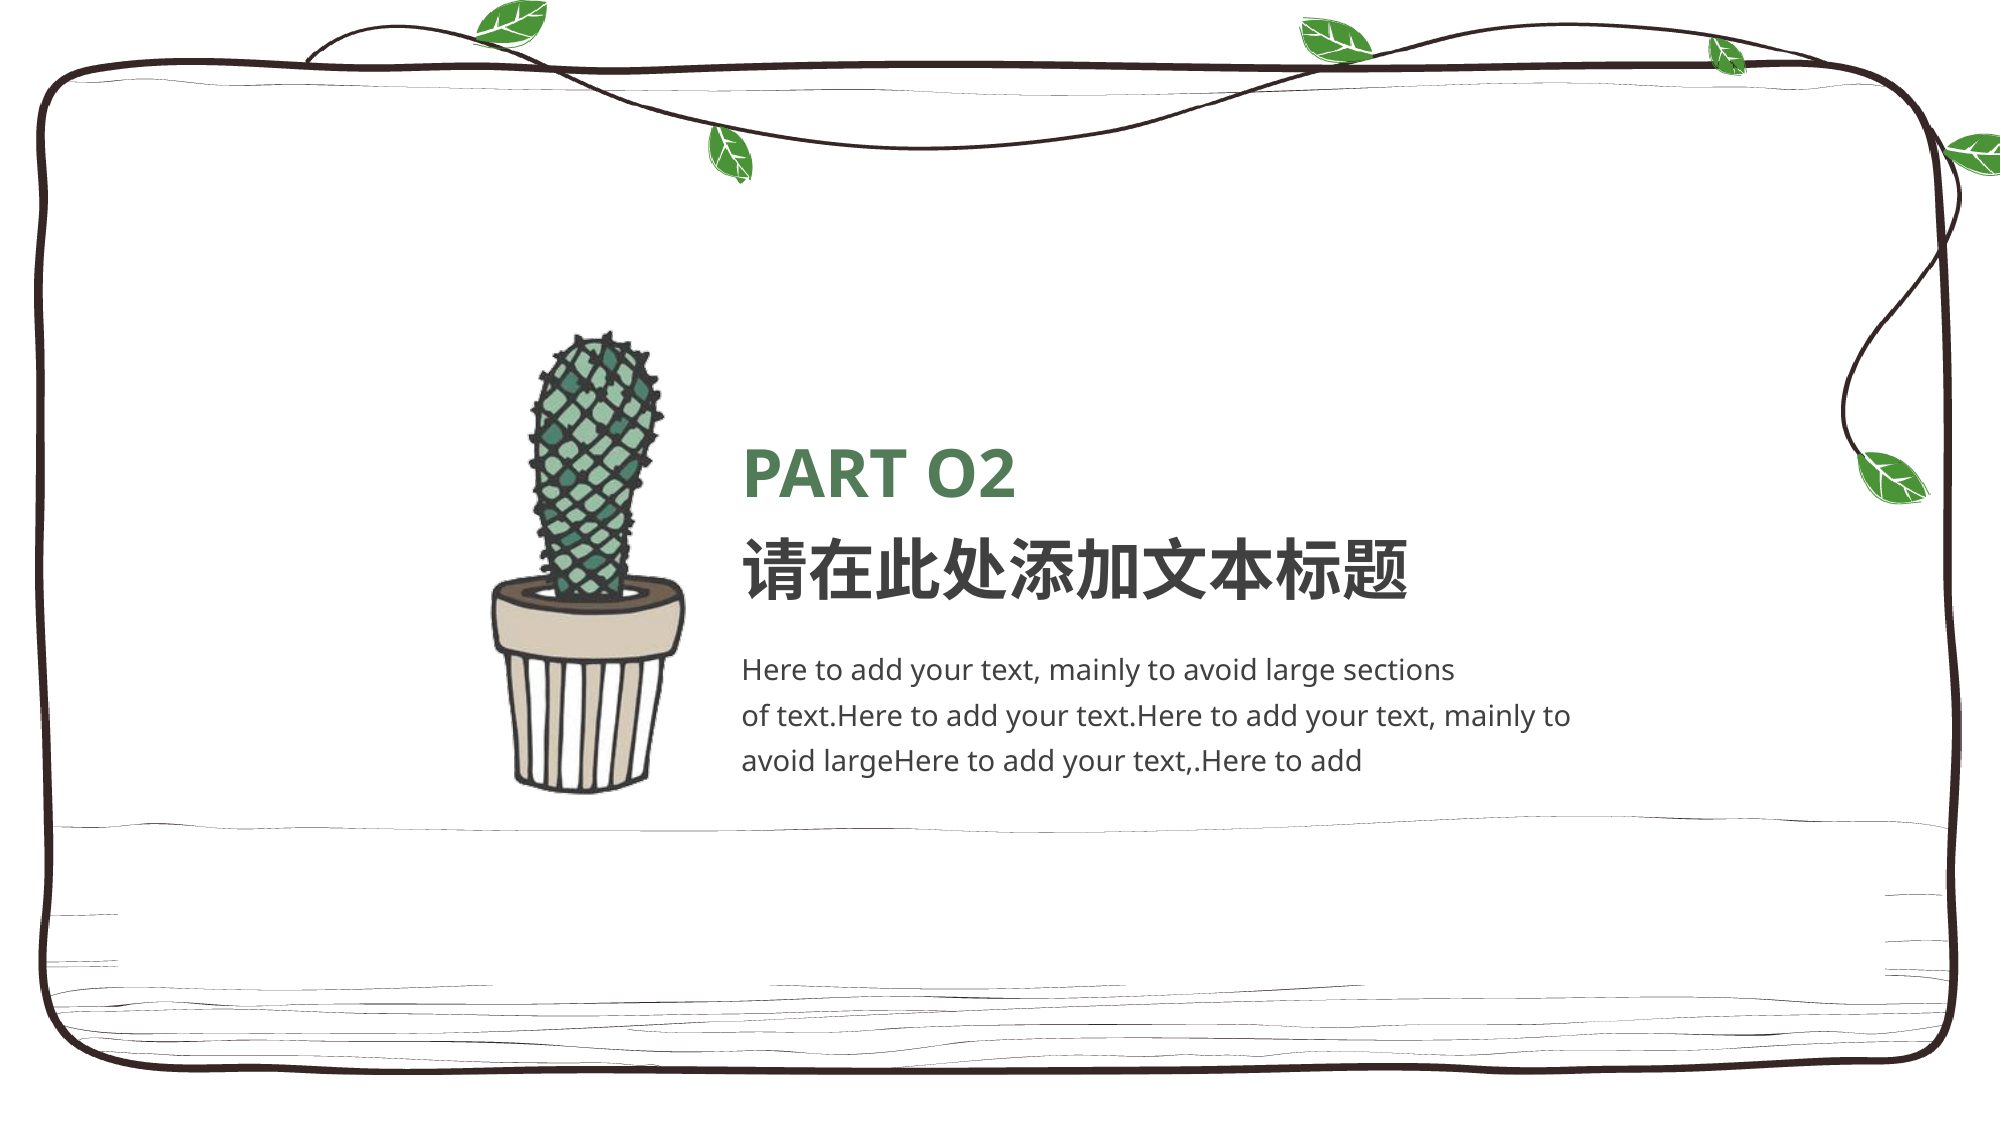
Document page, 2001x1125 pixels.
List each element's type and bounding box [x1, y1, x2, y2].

text_box [34, 0, 2000, 1075]
picture [484, 314, 697, 811]
text_box [726, 423, 1631, 832]
